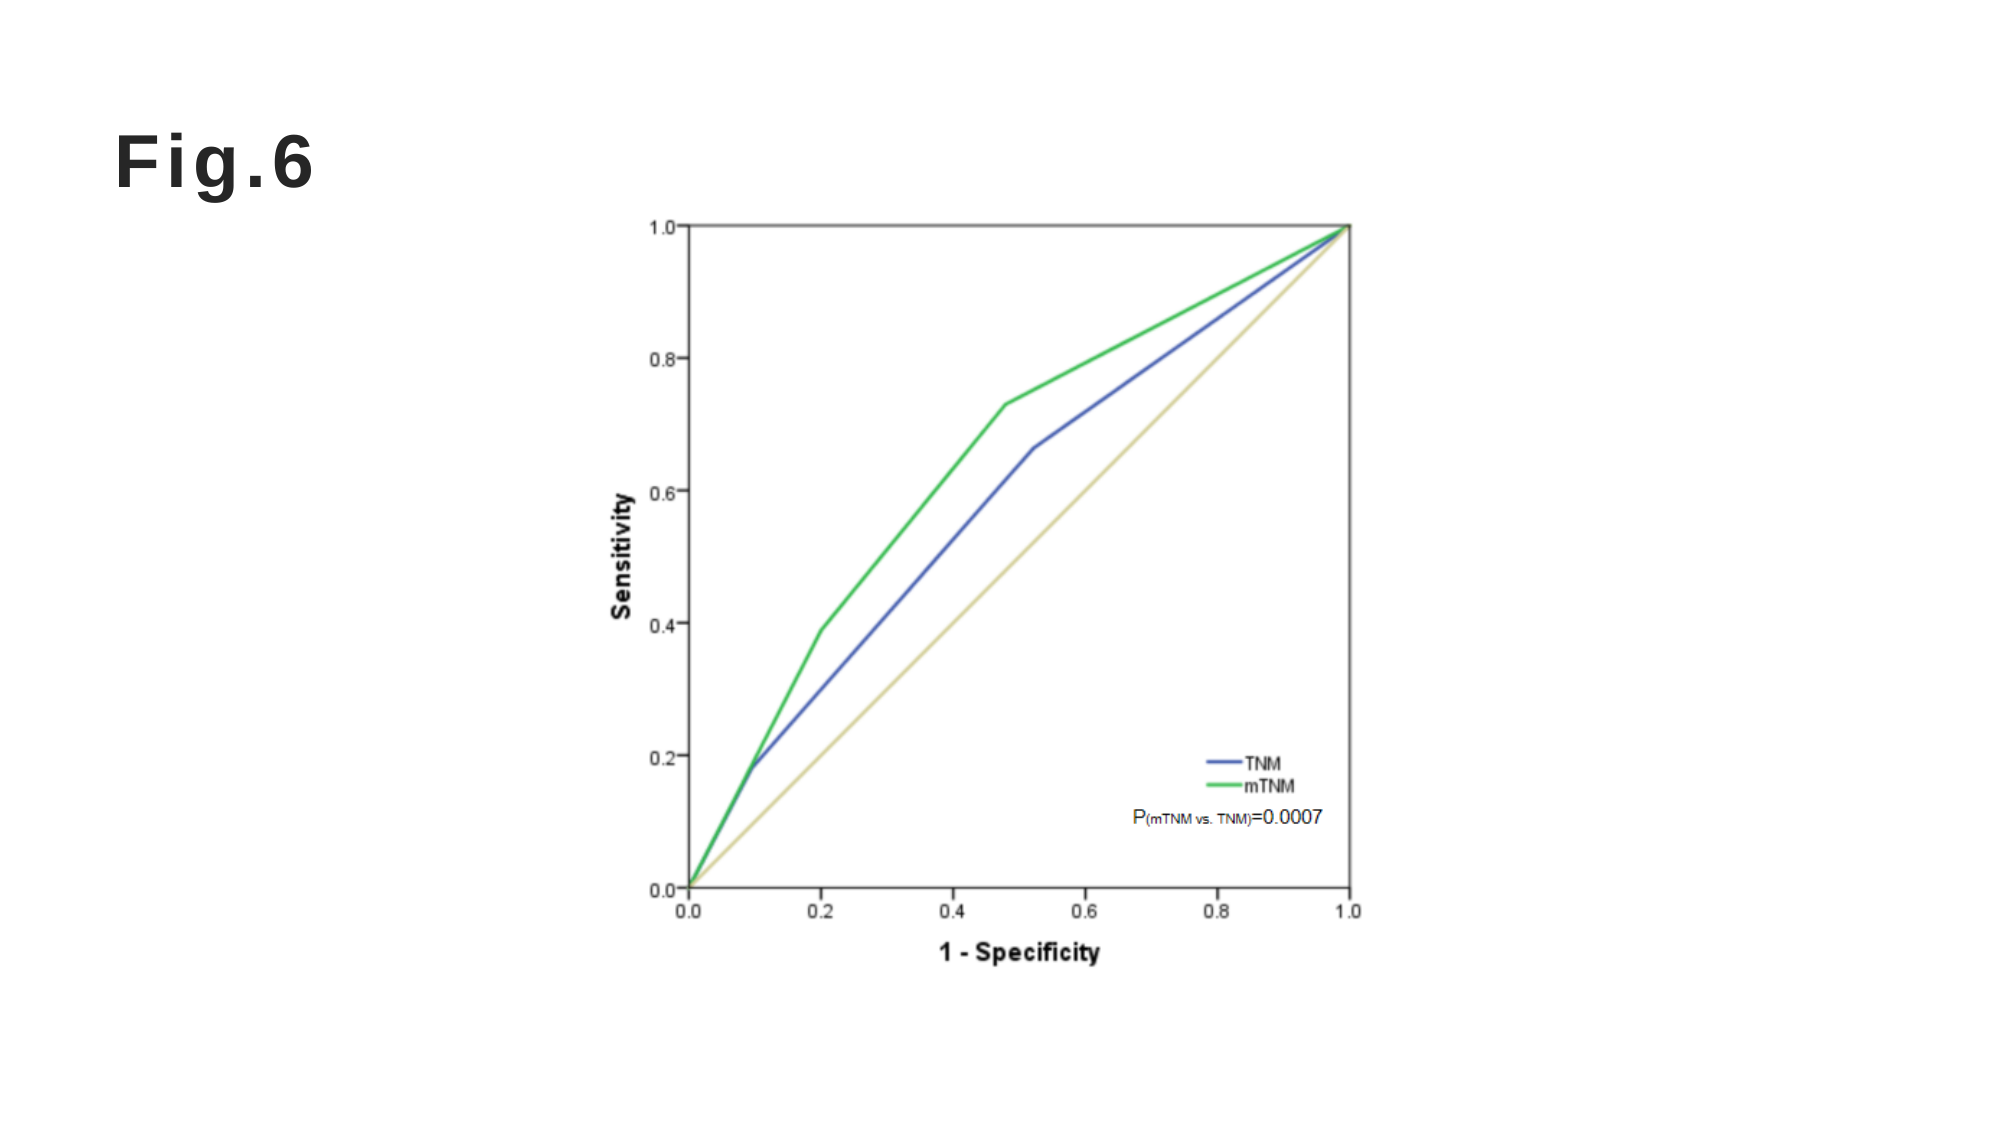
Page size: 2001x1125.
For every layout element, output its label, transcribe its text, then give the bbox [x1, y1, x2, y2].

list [605, 192, 1369, 974]
title Fig.6 [99, 99, 1900, 216]
